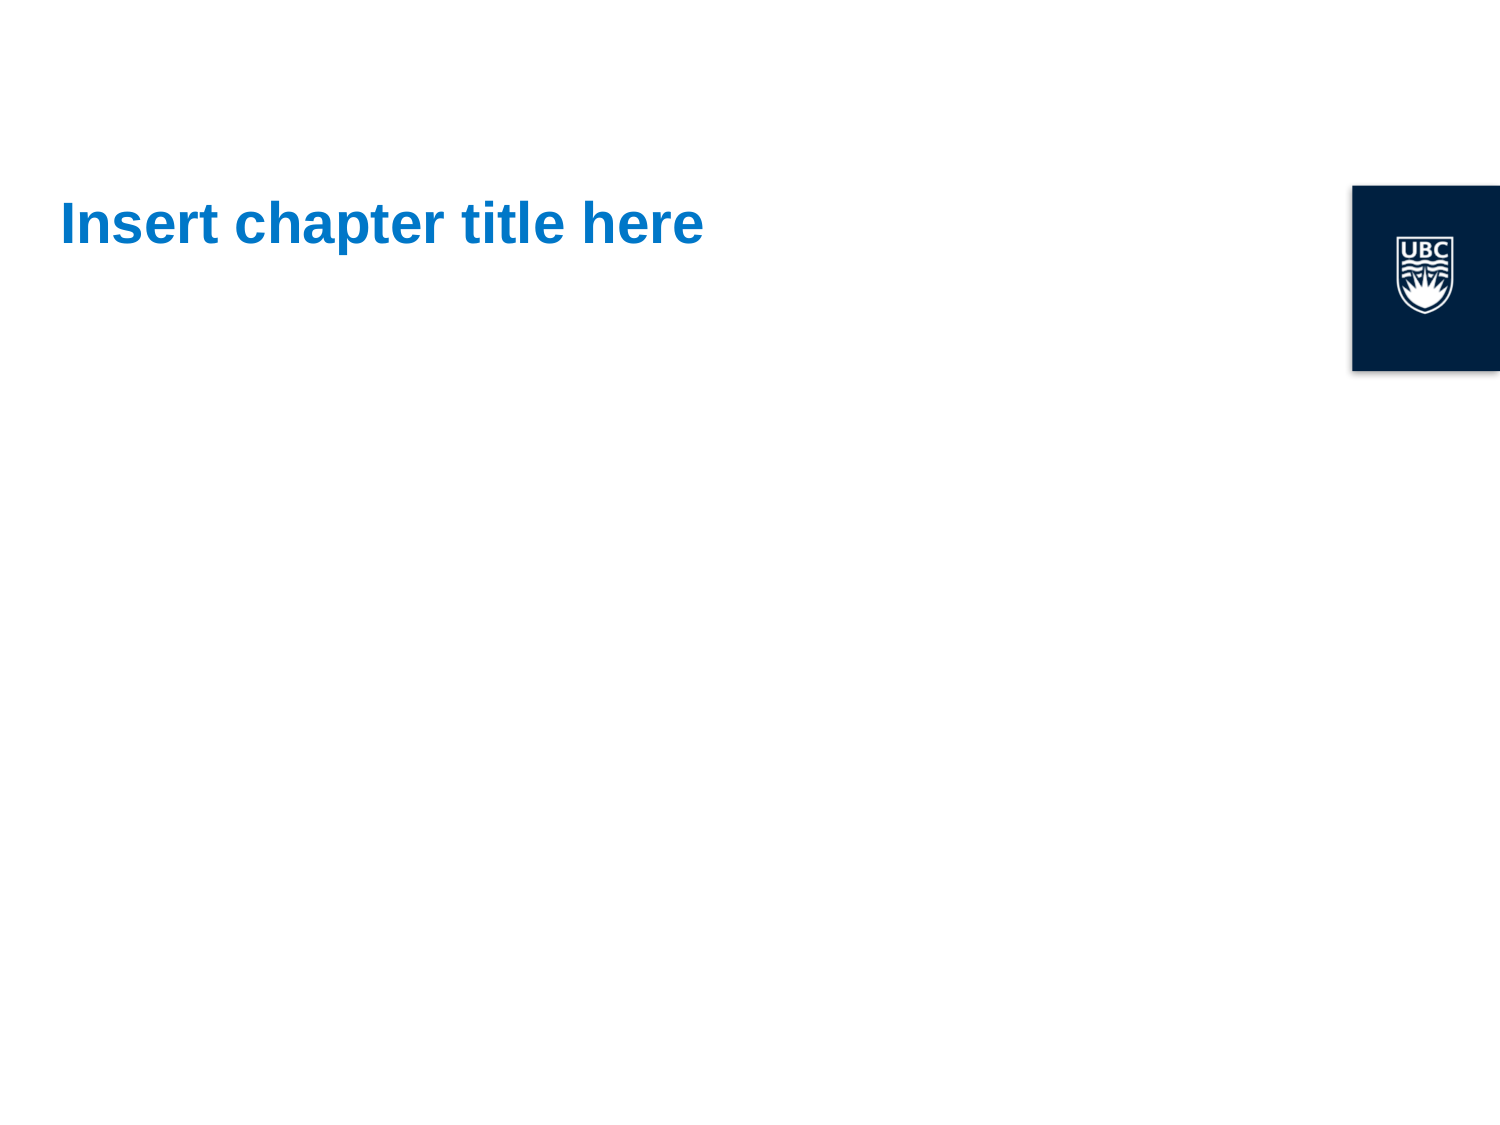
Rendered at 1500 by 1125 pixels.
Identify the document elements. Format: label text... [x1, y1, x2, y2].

title Insert chapter title here [60, 185, 1351, 404]
picture [1391, 232, 1459, 318]
